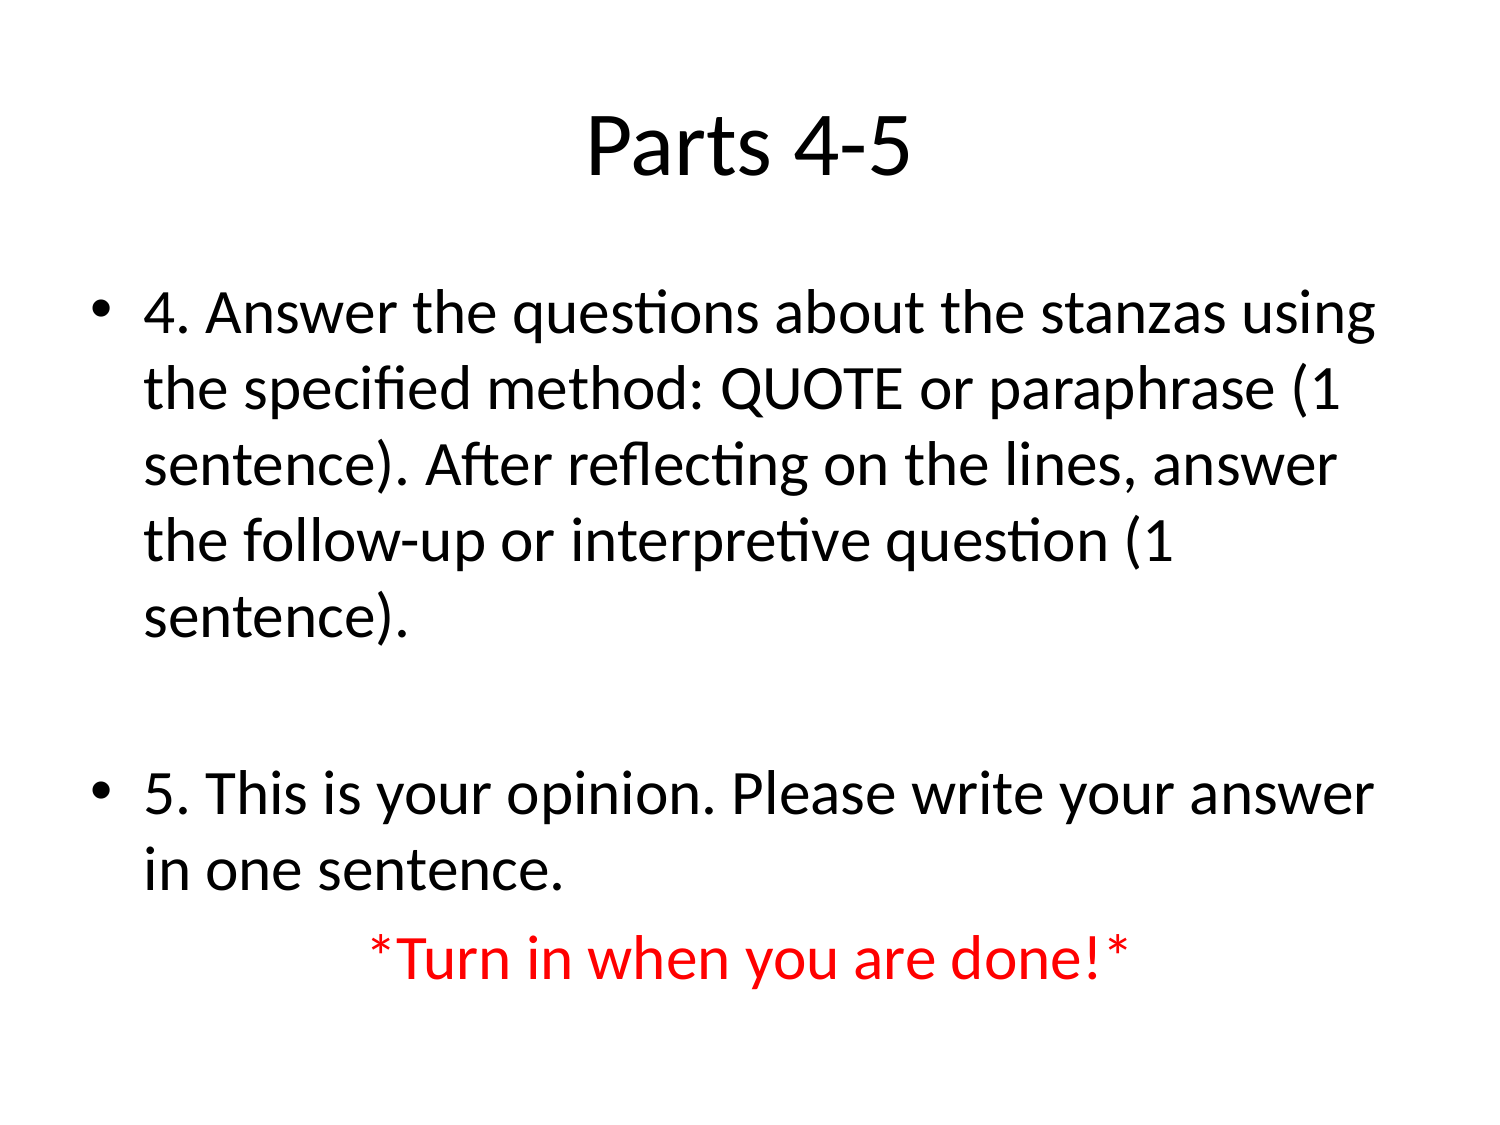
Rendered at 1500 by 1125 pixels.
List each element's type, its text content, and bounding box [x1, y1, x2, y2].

list 4. Answer the questions about the stanzas using the specified method: QUOTE or paraphrase (1 sentence). After reflecting on the lines, answer the follow-up or interpretive question (1 sentence). 5. This is your opinion. Please write your answer in one sentence. *Turn in when you are done!* [75, 262, 1425, 1005]
title Parts 4-5 [75, 45, 1425, 233]
